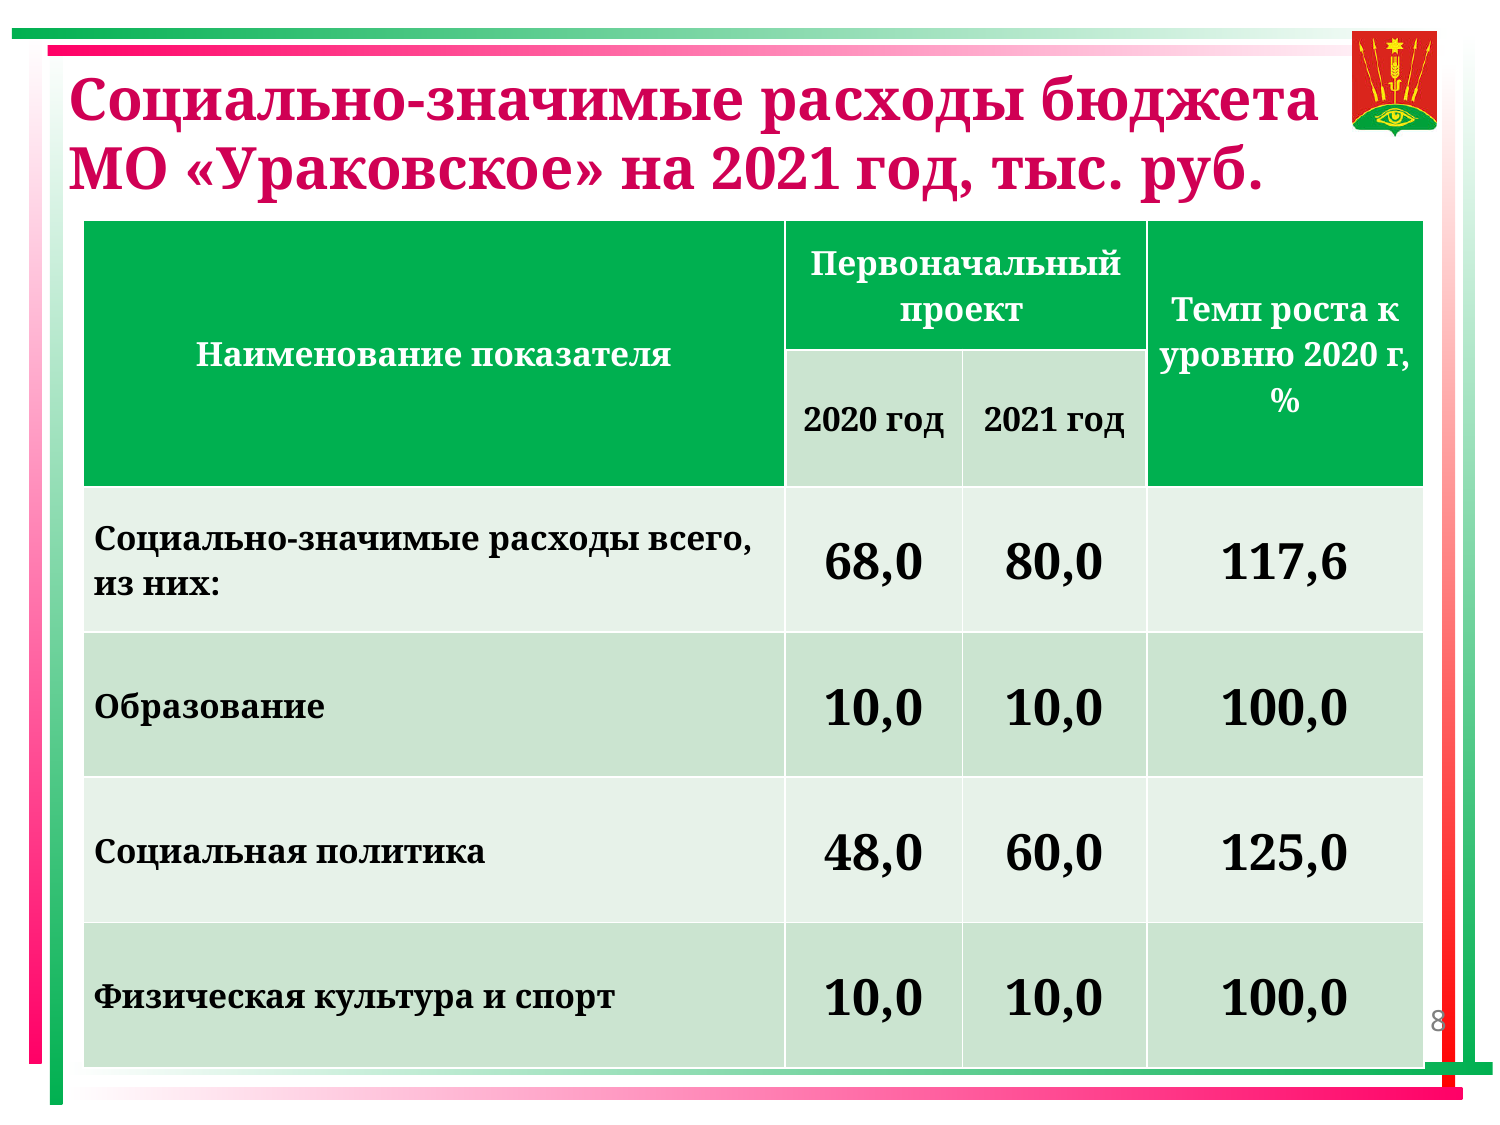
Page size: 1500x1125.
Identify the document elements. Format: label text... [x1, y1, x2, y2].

table_header Наименование показателя [84, 221, 784, 486]
slide_number 8 [1425, 999, 1500, 1051]
table_cell Образование [84, 633, 784, 776]
table_cell 100,0 [1148, 923, 1423, 1067]
table_cell Физическая культура и спорт [84, 923, 784, 1067]
table_cell 117,6 [1148, 488, 1423, 631]
table_cell 68,0 [786, 488, 962, 631]
title Социально-значимые расходы бюджета МО «Ураковское» на 2021 год, тыс. руб. [53, 54, 1471, 279]
picture [1352, 31, 1437, 138]
table_cell 125,0 [1148, 778, 1423, 922]
table_cell 100,0 [1148, 633, 1423, 776]
table_cell 2020 год [787, 351, 962, 486]
table_cell 2021 год [963, 351, 1145, 486]
table_cell Социально-значимые расходы всего, из них: [84, 488, 784, 631]
table_cell Социальная политика [84, 778, 784, 922]
table_cell 48,0 [786, 778, 962, 922]
table_cell 10,0 [963, 923, 1146, 1067]
table_header Первоначальный проект [786, 221, 1146, 349]
table_cell 10,0 [786, 923, 962, 1067]
table_header Темп роста к уровню 2020 г, % [1148, 221, 1423, 486]
table_cell 60,0 [963, 778, 1146, 922]
table_cell 10,0 [963, 633, 1146, 776]
table_cell 80,0 [963, 488, 1146, 631]
table_cell 10,0 [786, 633, 962, 776]
